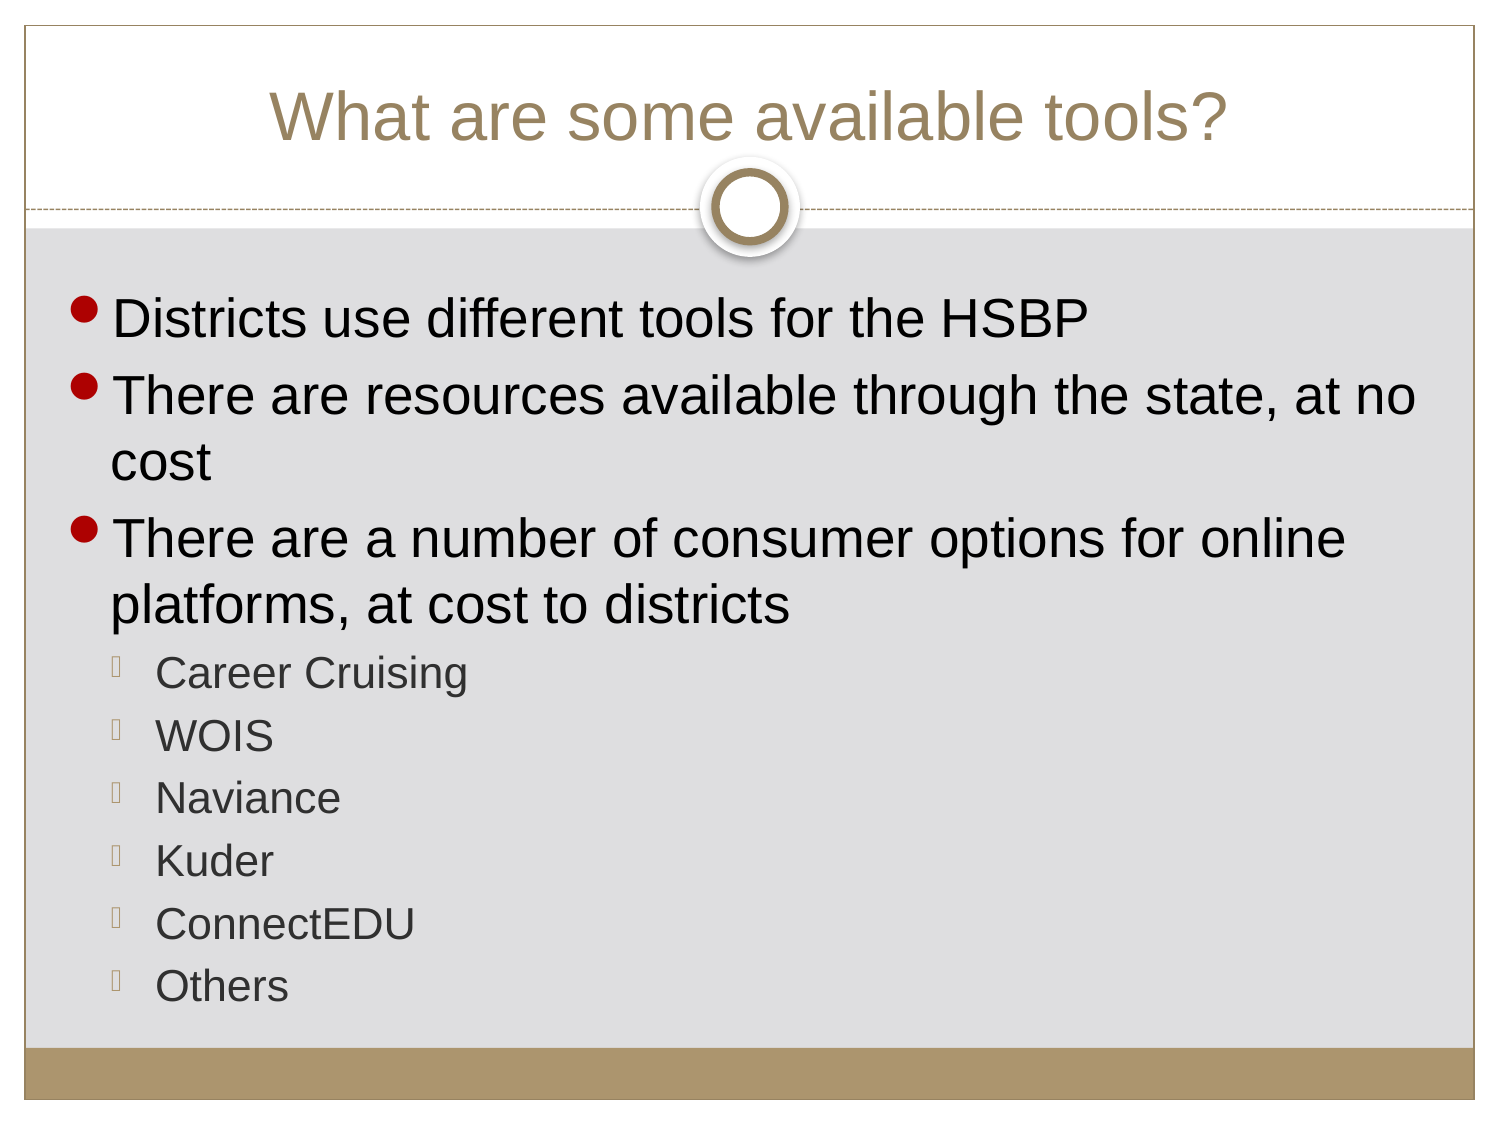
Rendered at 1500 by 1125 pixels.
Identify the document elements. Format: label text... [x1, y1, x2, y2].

title What are some available tools? [49, 37, 1450, 162]
list Districts use different tools for the HSBP There are resources available through the state, at no cost There are a number of consumer options for online platforms, at cost to districts Career Cruising WOIS Naviance Kuder ConnectEDU Others [52, 275, 1447, 1025]
